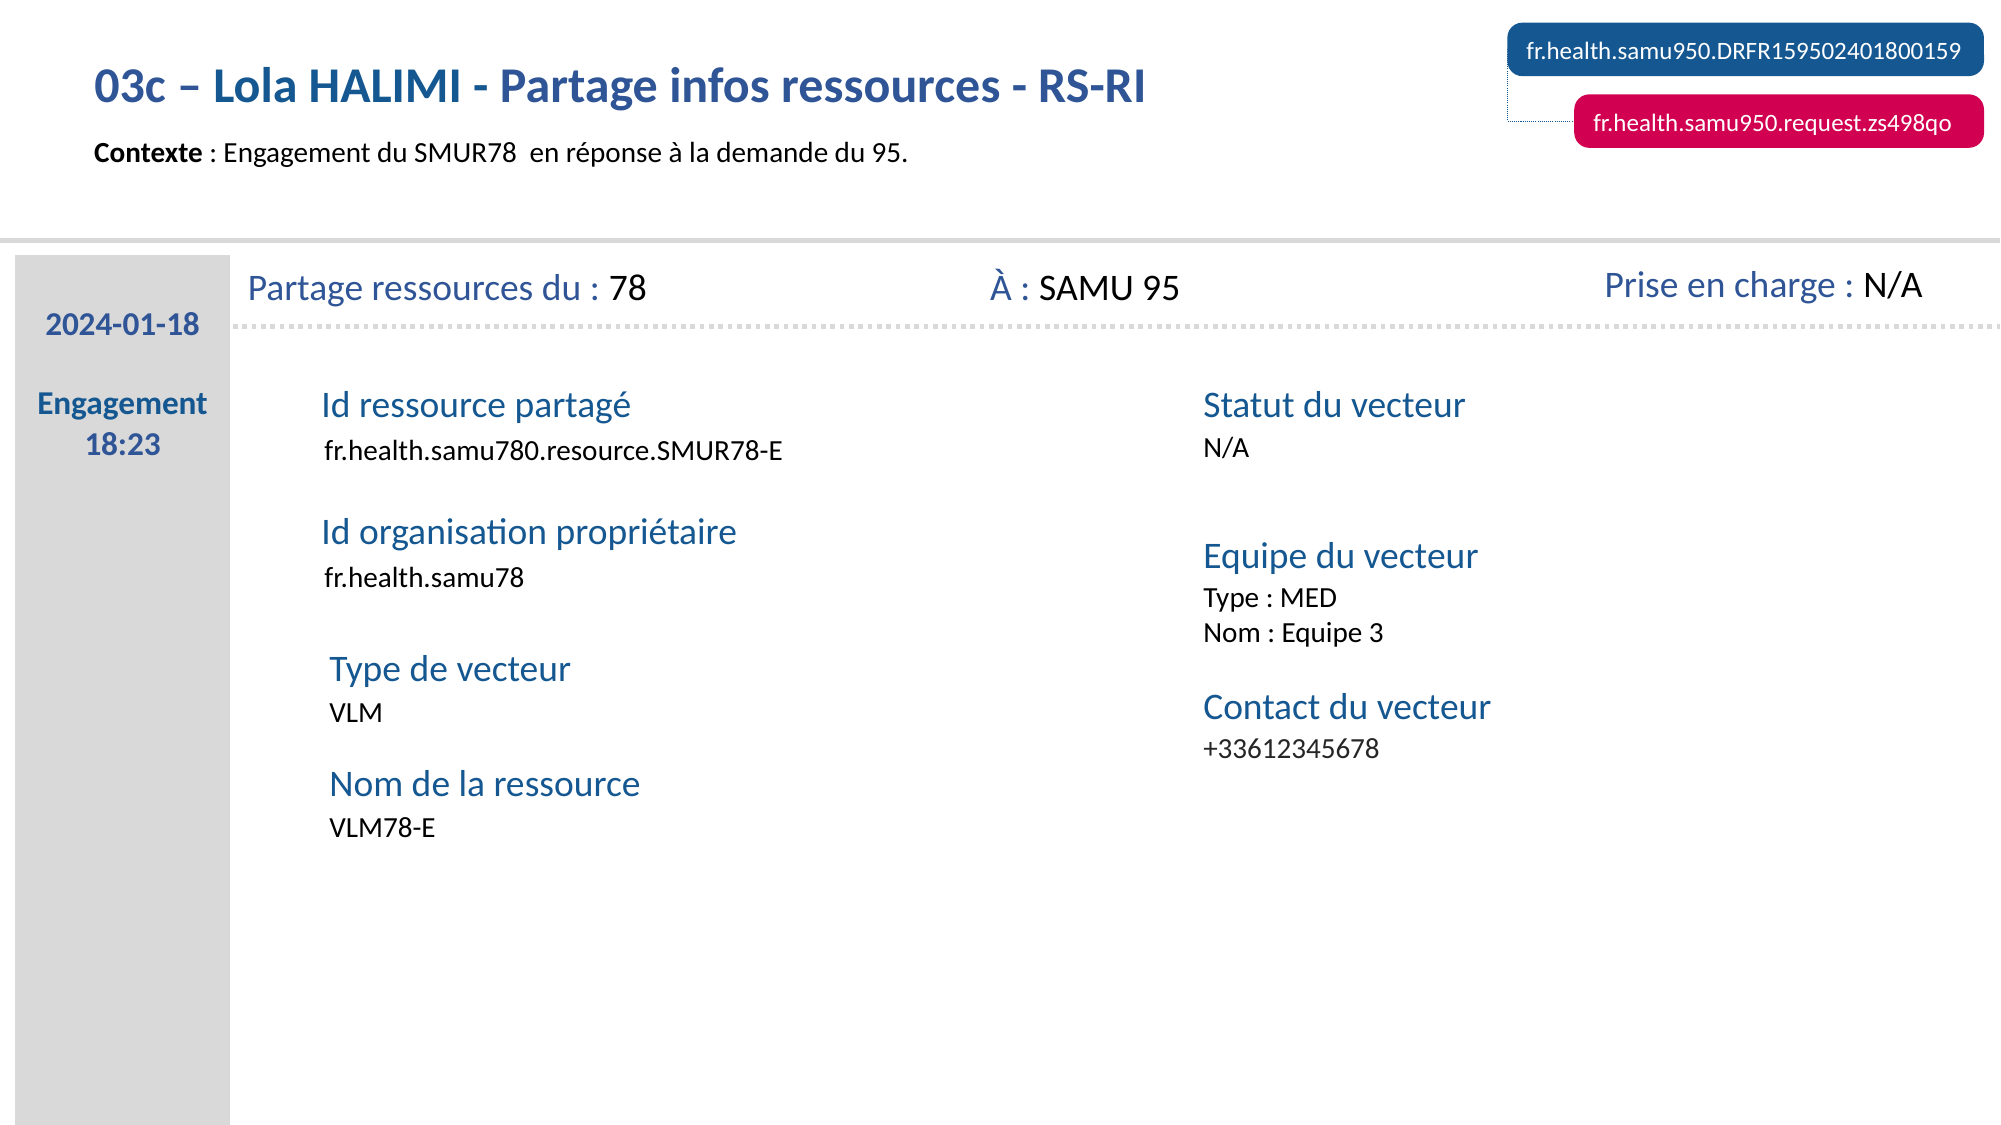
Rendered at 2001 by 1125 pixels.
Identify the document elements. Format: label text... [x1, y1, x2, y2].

text_box Type : MED Nom : Equipe 3 [1188, 571, 1861, 656]
text_box Id organisation propriétaire [306, 499, 900, 560]
text_box Statut du vecteur [1188, 372, 1484, 420]
text_box Prise en charge : N/A [1574, 252, 1938, 313]
text_box Equipe du vecteur [1188, 523, 1526, 571]
text_box VLM [314, 686, 993, 736]
text_box Contact du vecteur [1188, 674, 1526, 722]
text_box À : SAMU 95 [834, 256, 1337, 316]
text_box 03c – Lola HALIMI - Partage infos ressources - RS-RI [79, 45, 1507, 121]
text_box fr.health.samu780.resource.SMUR78-E [309, 424, 961, 474]
text_box Nom de la ressource [314, 751, 687, 801]
text_box 2024-01-18 Engagement 18:23 [15, 255, 230, 1125]
text_box Type de vecteur [314, 636, 627, 686]
text_box fr.health.samu950.request.zs498qo [1574, 94, 1985, 148]
text_box VLM78-E [314, 801, 833, 851]
text_box N/A [1188, 420, 1861, 471]
text_box fr.health.samu78 [309, 550, 961, 601]
text_box Partage ressources du : 78 [233, 256, 735, 316]
text_box Id ressource partagé [306, 372, 900, 433]
text_box fr.health.samu950.DRFR159502401800159 [1507, 22, 1985, 77]
text_box +33612345678 [1188, 722, 1861, 772]
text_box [1507, 49, 1575, 122]
text_box Contexte : Engagement du SMUR78 en réponse à la demande du 95. [79, 126, 1481, 176]
